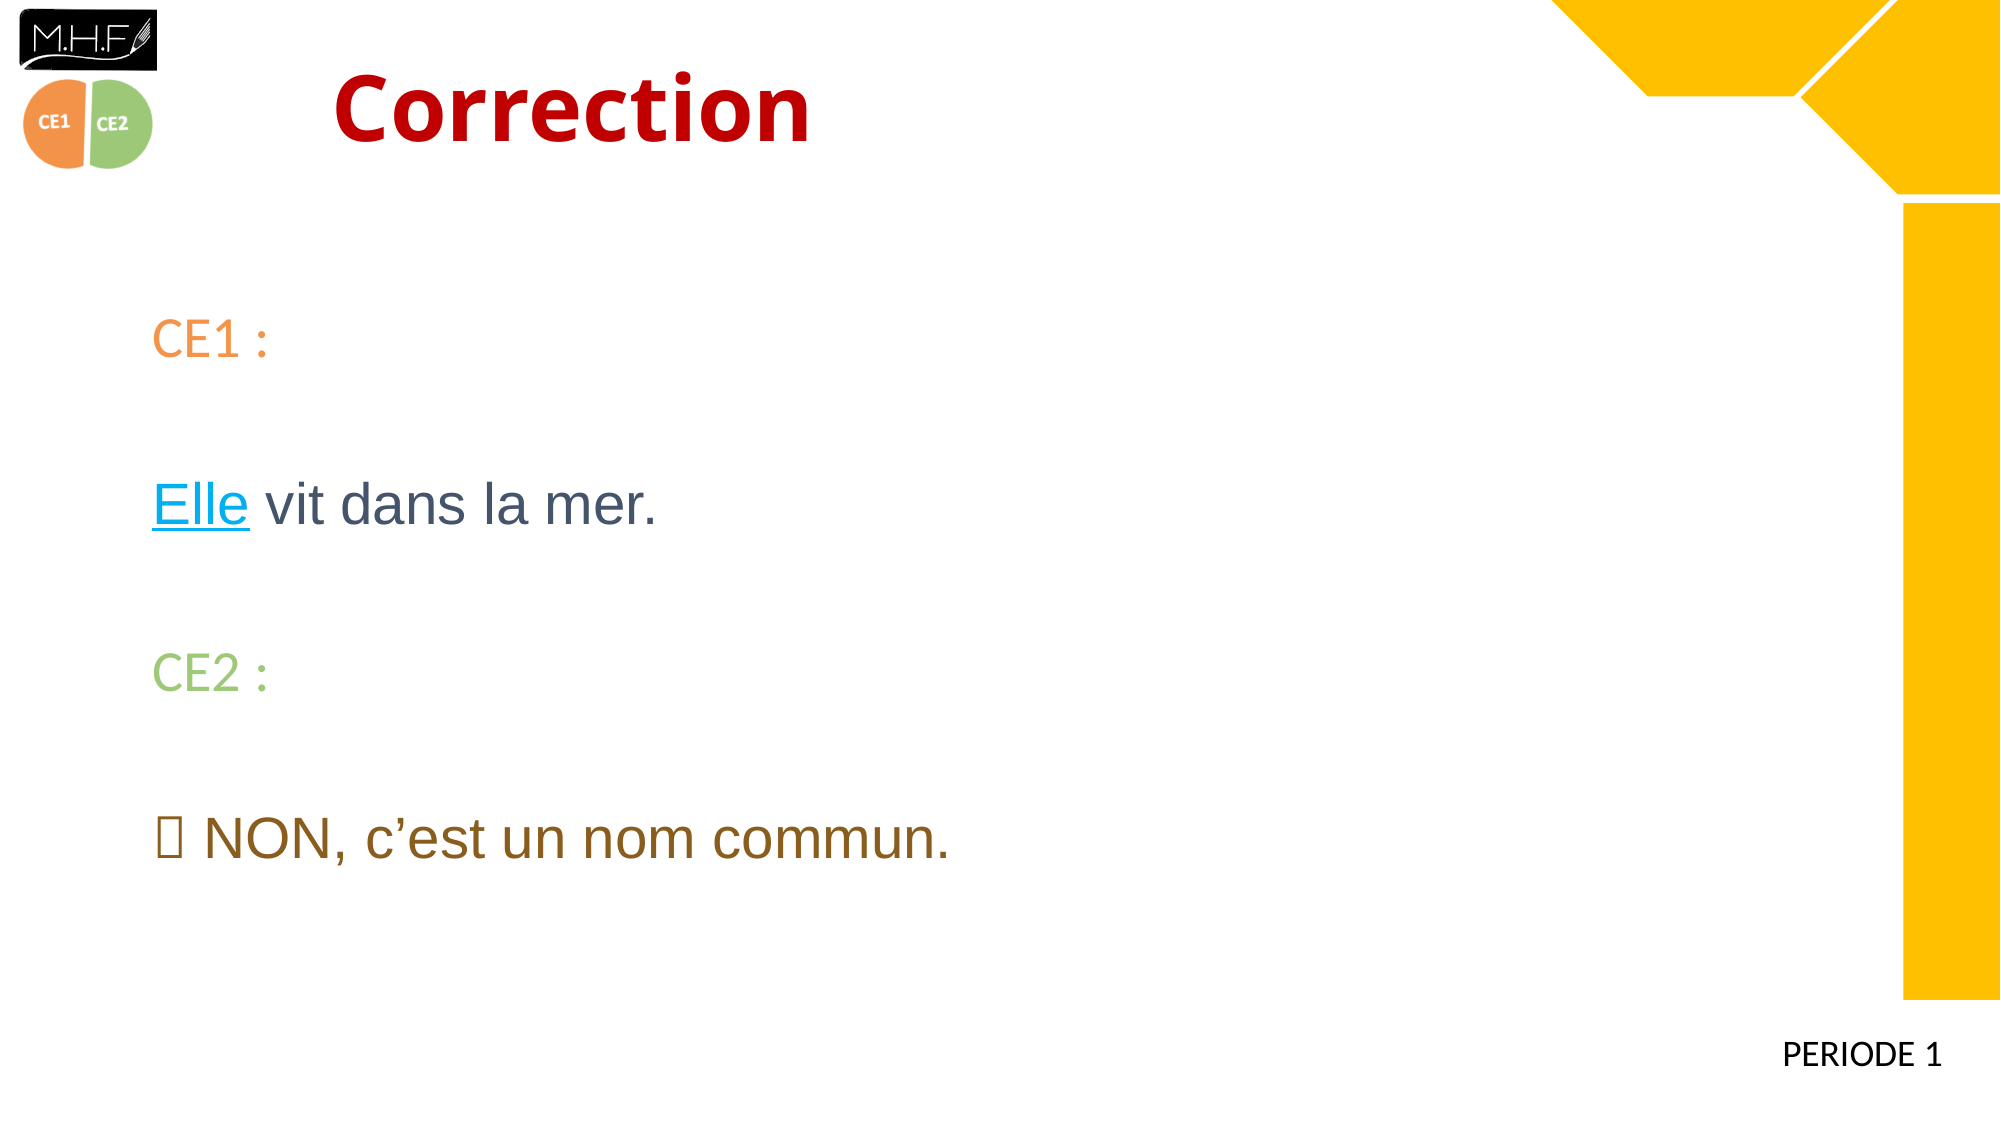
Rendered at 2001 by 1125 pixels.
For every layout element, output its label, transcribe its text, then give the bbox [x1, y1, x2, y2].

text_box [1549, 0, 1892, 98]
list CE1 : Elle vit dans la mer. CE2 :  NON, c’est un nom commun. [137, 299, 1863, 1014]
picture [1, 7, 177, 207]
text_box PERIODE 1 [1362, 1021, 1967, 1125]
title Correction [316, 3, 1863, 221]
text_box [1902, 202, 2000, 1001]
text_box [1799, 0, 2000, 196]
